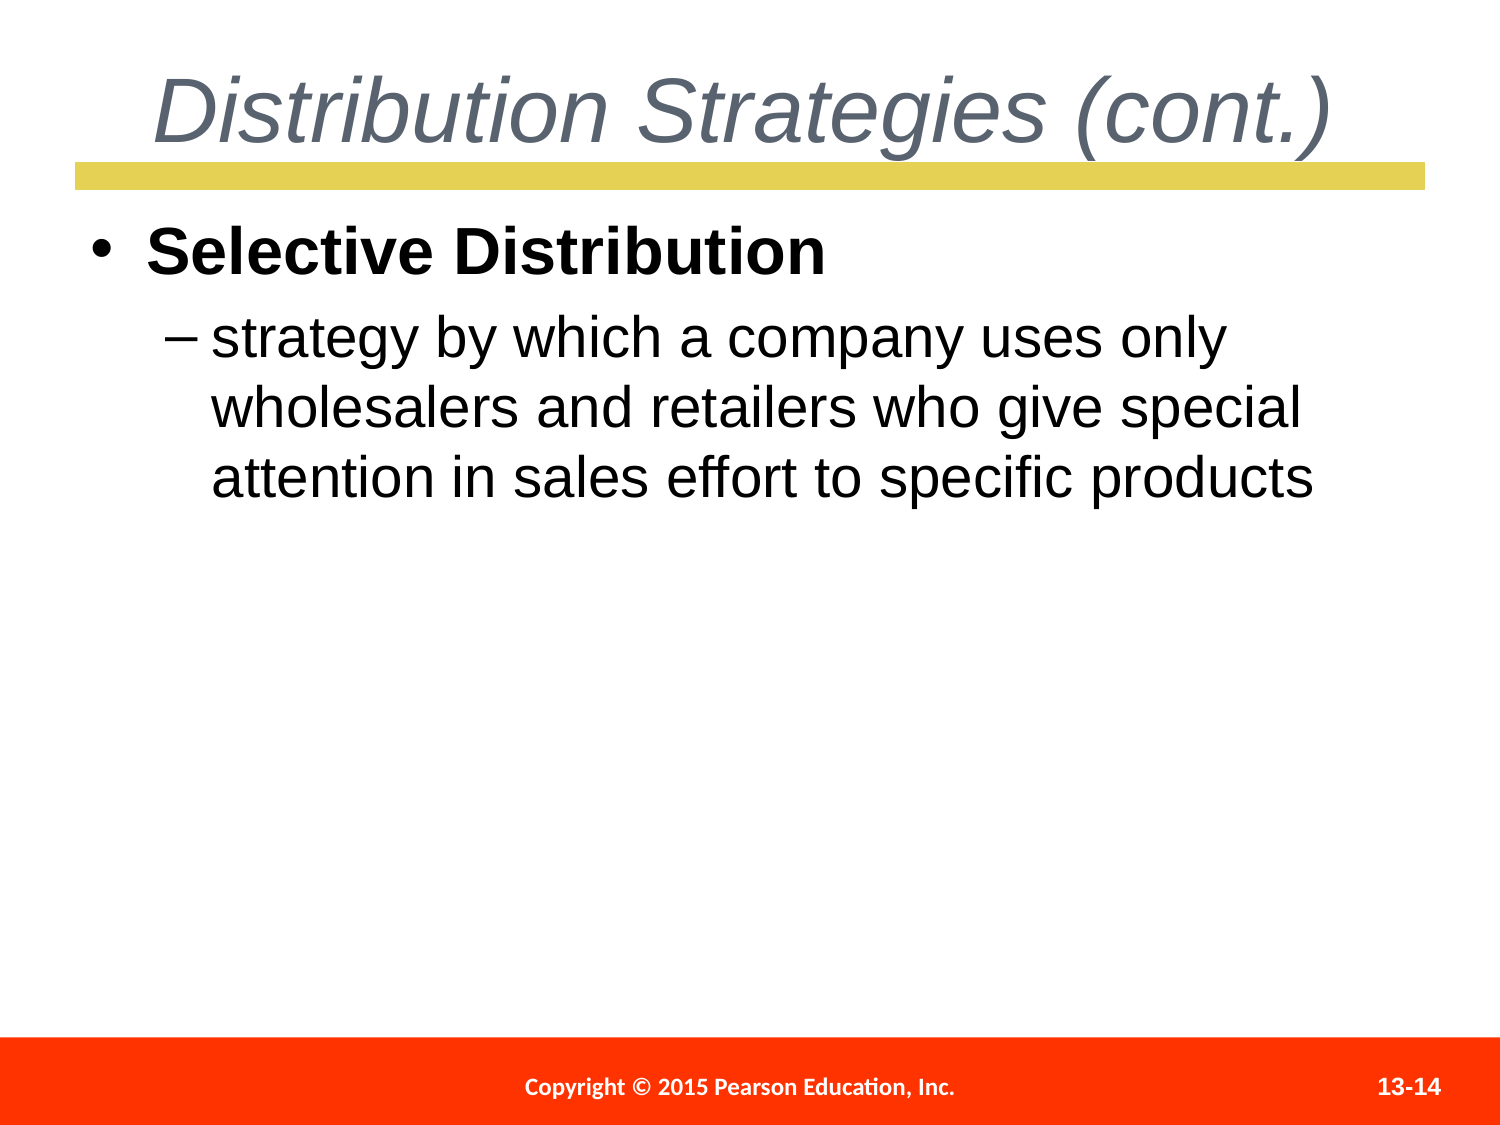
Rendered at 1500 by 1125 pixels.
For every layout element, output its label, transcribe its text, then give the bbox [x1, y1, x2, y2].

list Selective Distribution strategy by which a company uses only wholesalers and retailers who give special attention in sales effort to specific products [74, 199, 1426, 1006]
title Distribution Strategies (cont.) [49, 12, 1438, 201]
